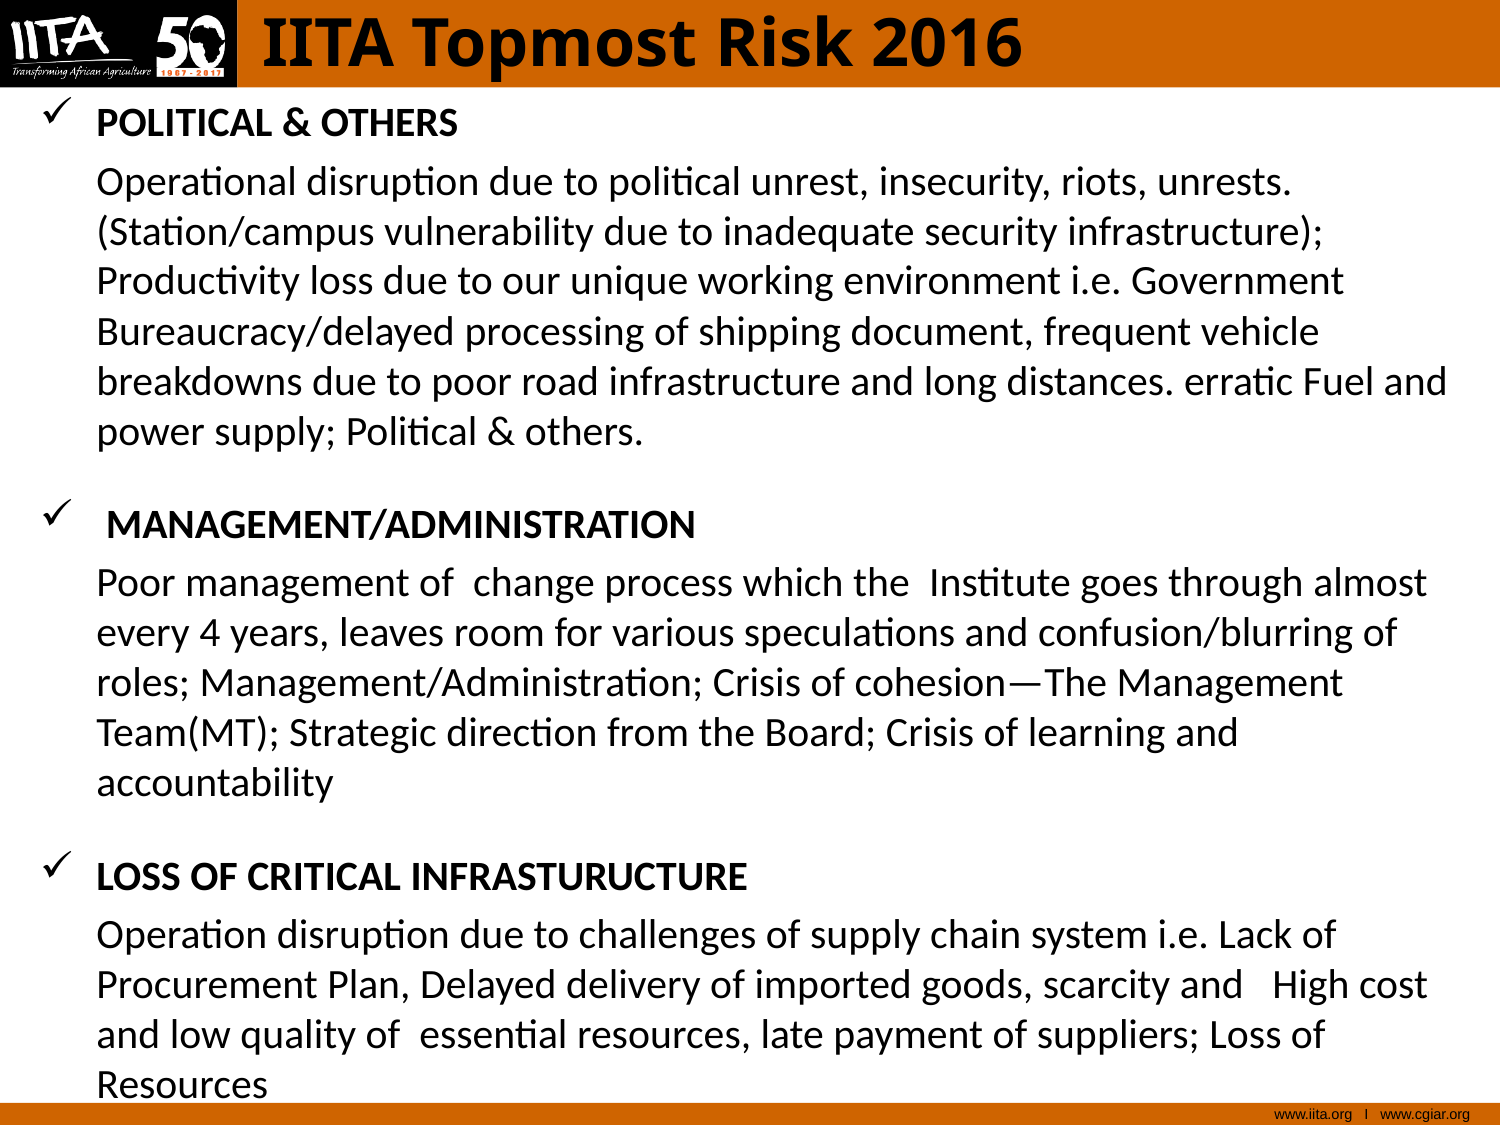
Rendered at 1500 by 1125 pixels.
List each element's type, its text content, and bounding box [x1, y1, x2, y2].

picture [11, 15, 225, 79]
list POLITICAL & OTHERS Operational disruption due to political unrest, insecurity, riots, unrests. (Station/campus vulnerability due to inadequate security infrastructure); Productivity loss due to our unique working environment i.e. Government Bureaucracy/delayed processing of shipping document, frequent vehicle breakdowns due to poor road infrastructure and long distances. erratic Fuel and power supply; Political & others. MANAGEMENT/ADMINISTRATION Poor management of change process which the Institute goes through almost every 4 years, leaves room for various speculations and confusion/blurring of roles; Management/Administration; Crisis of cohesion—The Management Team(MT); Strategic direction from the Board; Crisis of learning and accountability LOSS OF CRITICAL INFRASTURUCTURE Operation disruption due to challenges of supply chain system i.e. Lack of Procurement Plan, Delayed delivery of imported goods, scarcity and High cost and low quality of essential resources, late payment of suppliers; Loss of Resources [24, 87, 1475, 1100]
title IITA Topmost Risk 2016 [262, 0, 1475, 87]
